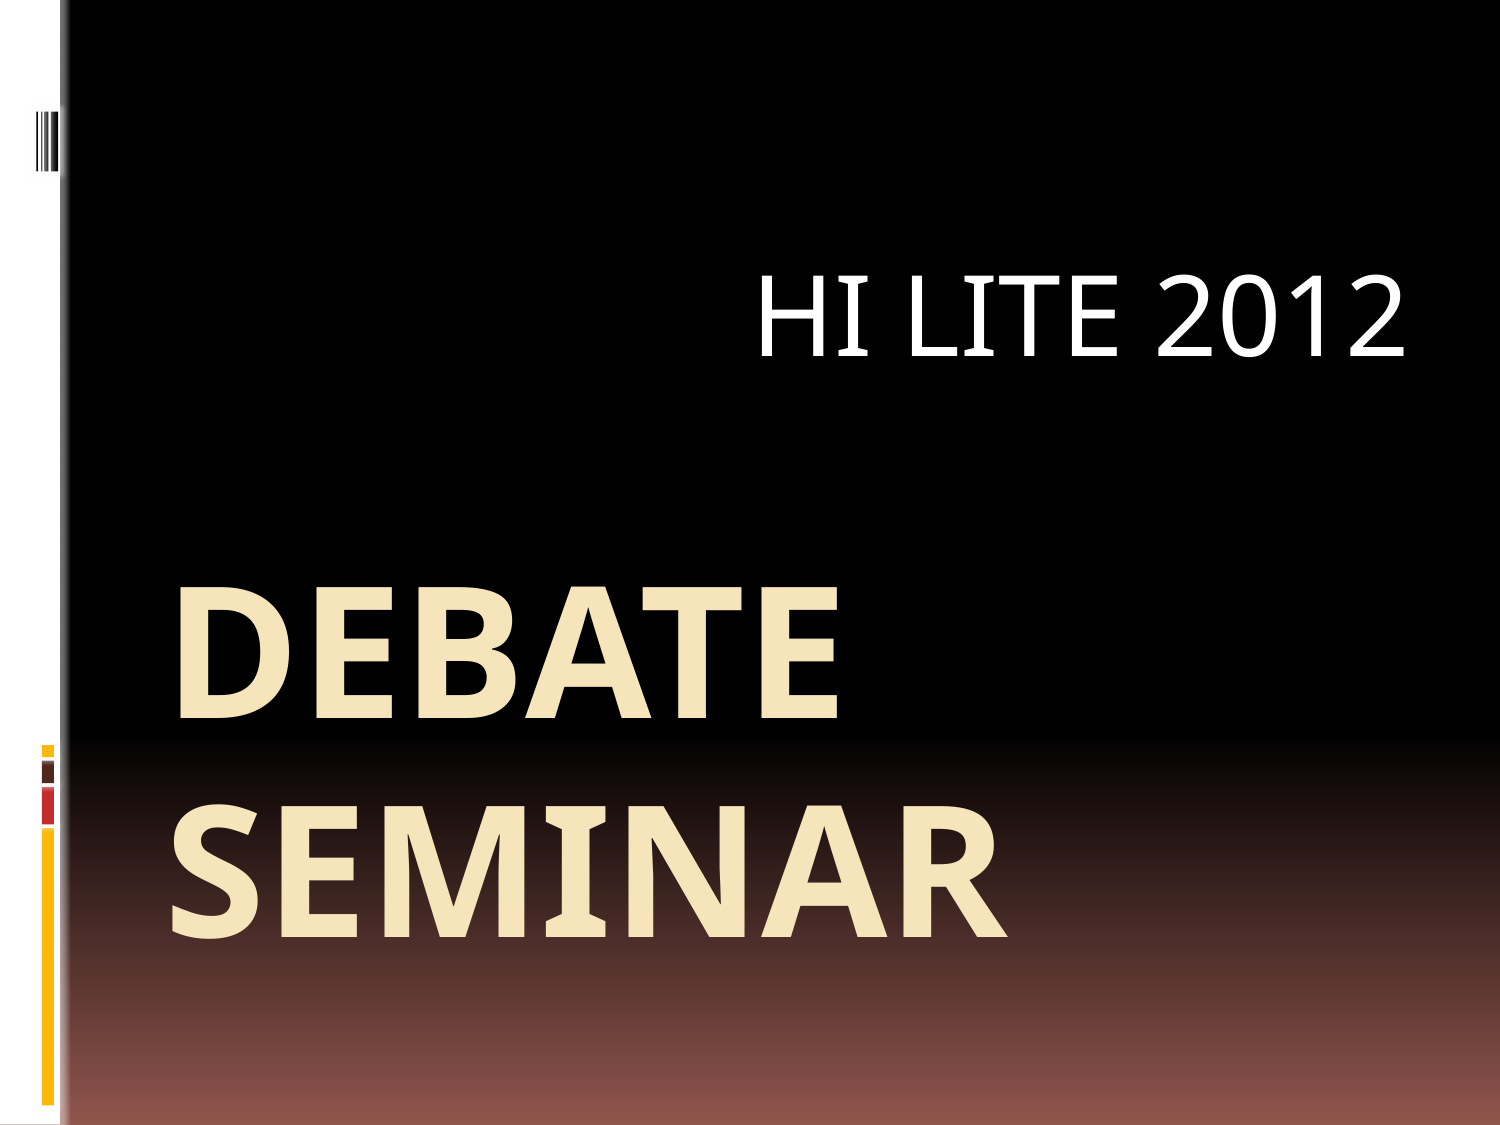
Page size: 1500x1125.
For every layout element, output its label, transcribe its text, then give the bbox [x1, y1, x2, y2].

title DEBATE SEMINAR [150, 527, 1425, 1037]
subtitle HI LITE 2012 [150, 117, 1425, 387]
